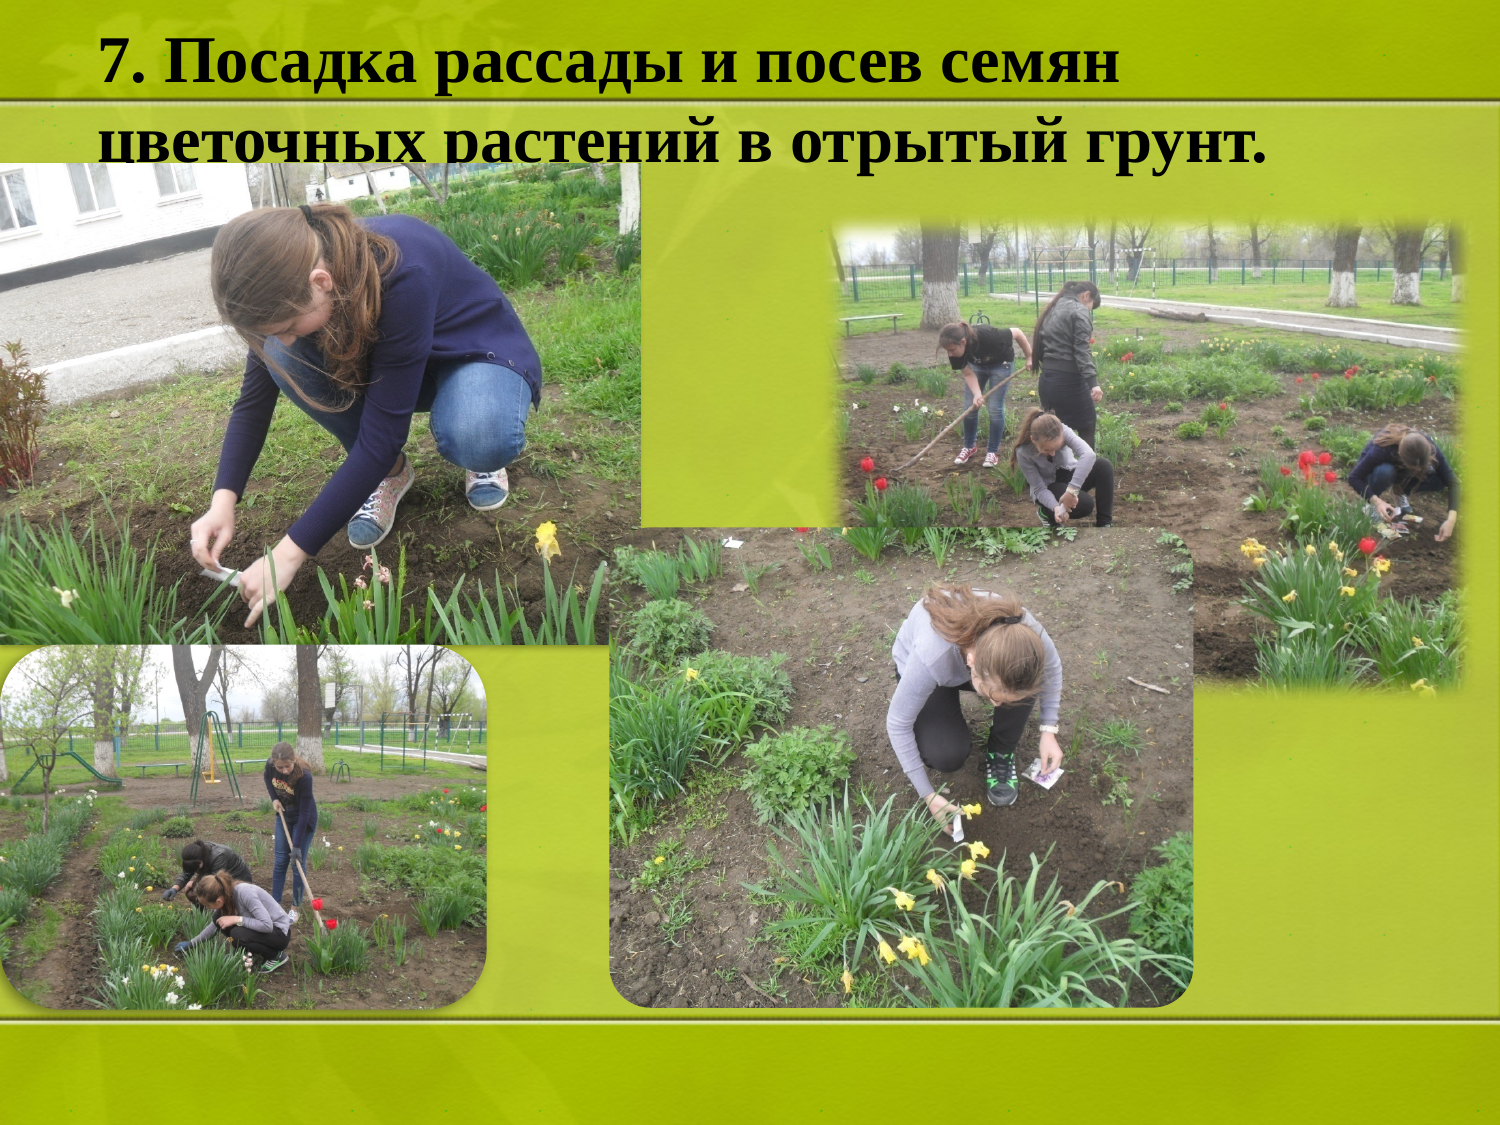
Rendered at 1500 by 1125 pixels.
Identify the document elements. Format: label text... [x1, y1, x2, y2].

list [0, 163, 641, 645]
title 7. Посадка рассады и посев семян цветочных растений в отрытый грунт. [81, 34, 1433, 157]
picture [0, 0, 1500, 1125]
